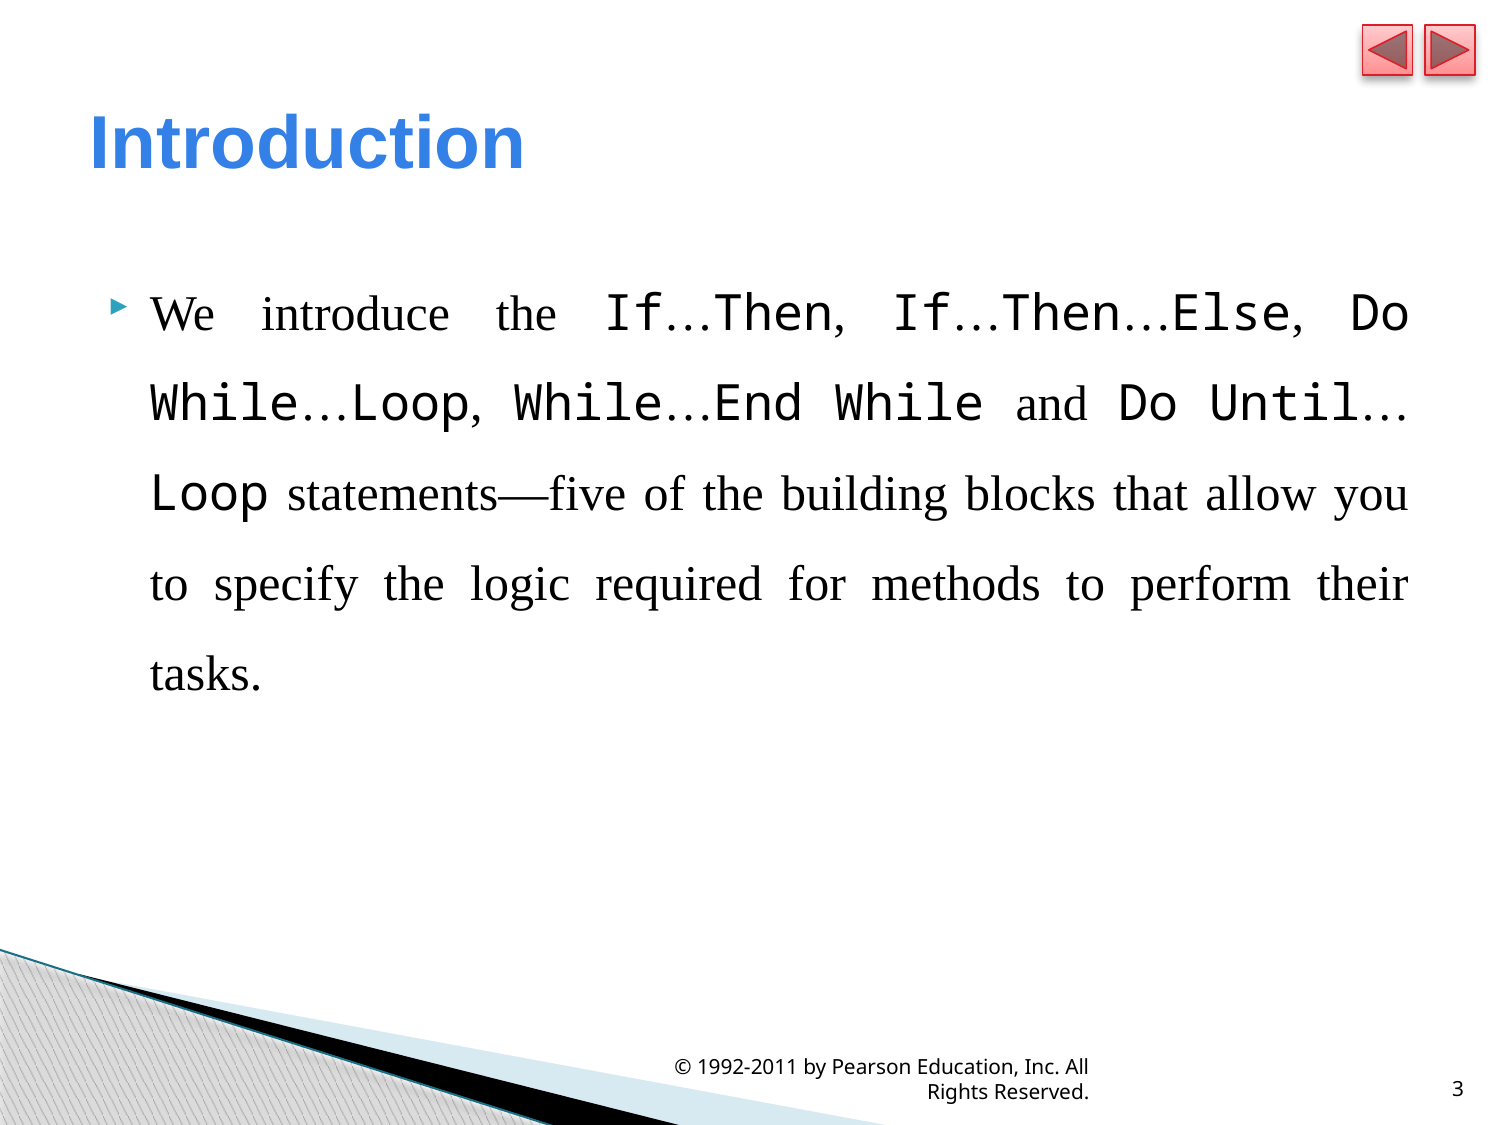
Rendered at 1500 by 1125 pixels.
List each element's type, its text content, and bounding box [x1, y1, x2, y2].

slide_number 3 [1418, 1051, 1479, 1112]
footer © 1992-2011 by Pearson Education, Inc. All Rights Reserved. [650, 1051, 1105, 1112]
title Introduction [75, 45, 1425, 233]
list We introduce the If…Then, If…Then…Else, Do While…Loop, While…End While and Do Until…Loop statements—five of the building blocks that allow you to specify the logic required for methods to perform their tasks. [74, 242, 1426, 986]
